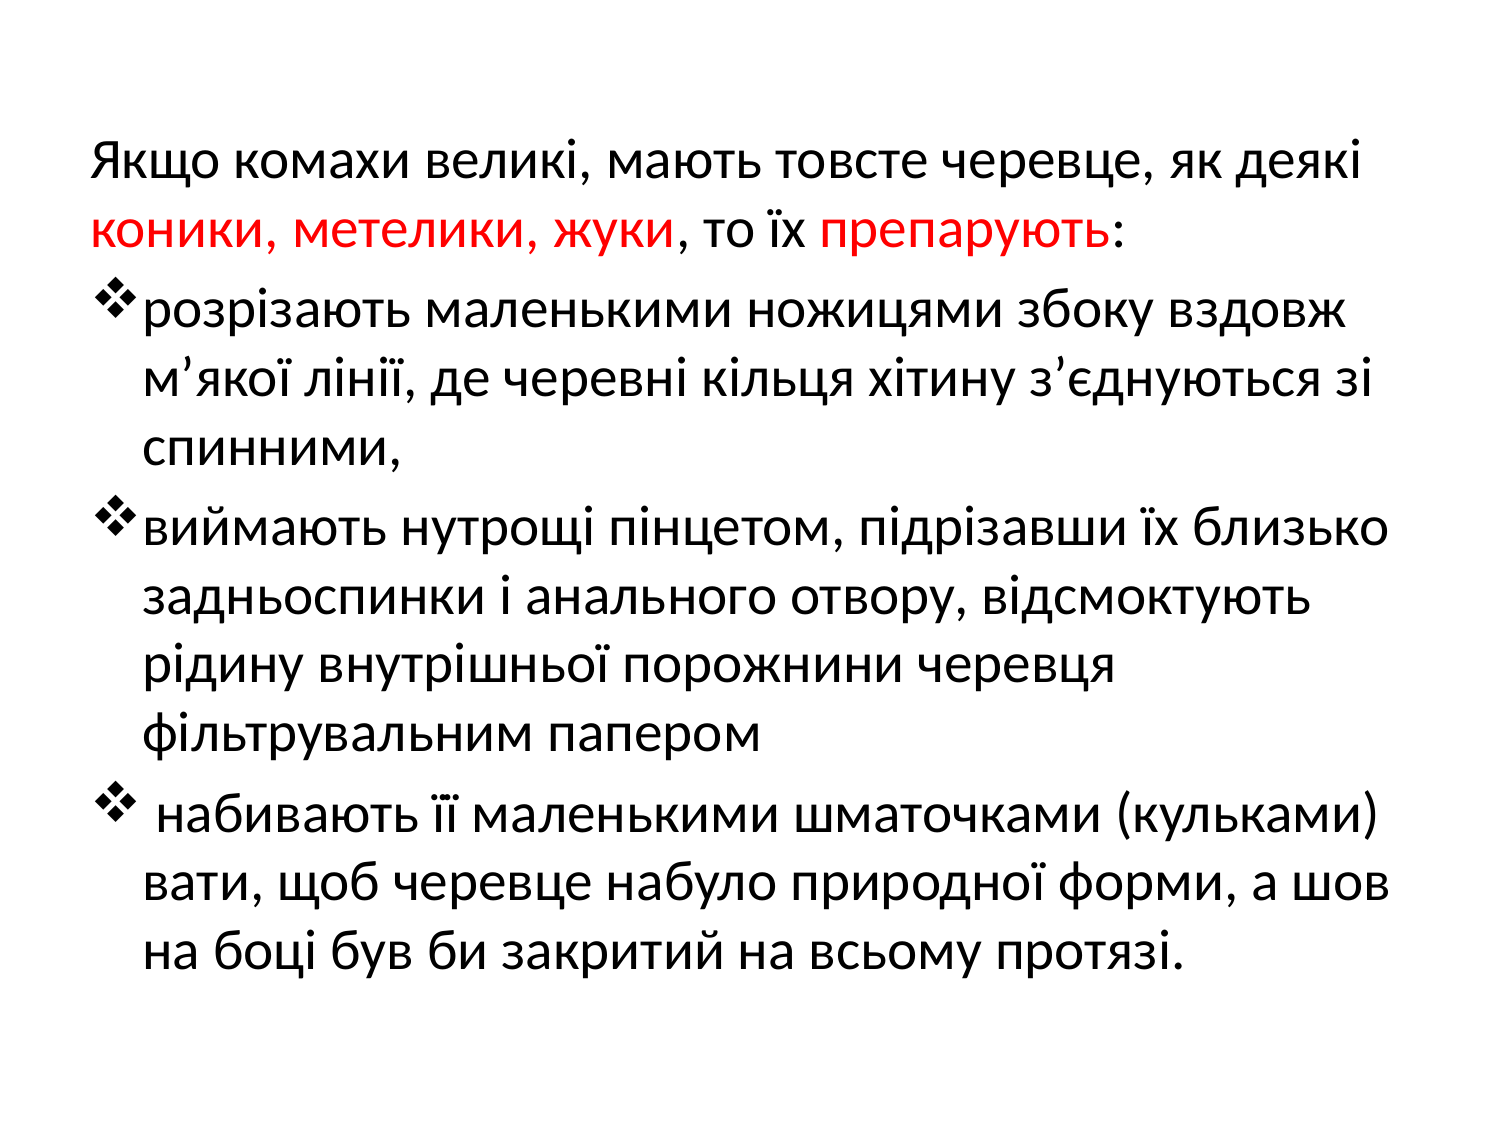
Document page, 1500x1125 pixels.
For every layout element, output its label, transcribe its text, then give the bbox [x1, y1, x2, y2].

list Якщо комахи великі, мають товсте черевце, як деякі коники, метелики, жуки, то їх препарують: розрізають маленькими ножицями збоку вздовж м’якої лінії, де черевні кільця хітину з’єднуються зі спинними, виймають нутрощі пінцетом, підрізавши їх близько задньоспинки і анального отвору, відсмоктують рідину внутрішньої порожнини черевця фільтрувальним папером набивають її маленькими шматочками (кульками) вати, щоб черевце набуло природної форми, а шов на боці був би закритий на всьому протязі. [75, 113, 1425, 1005]
